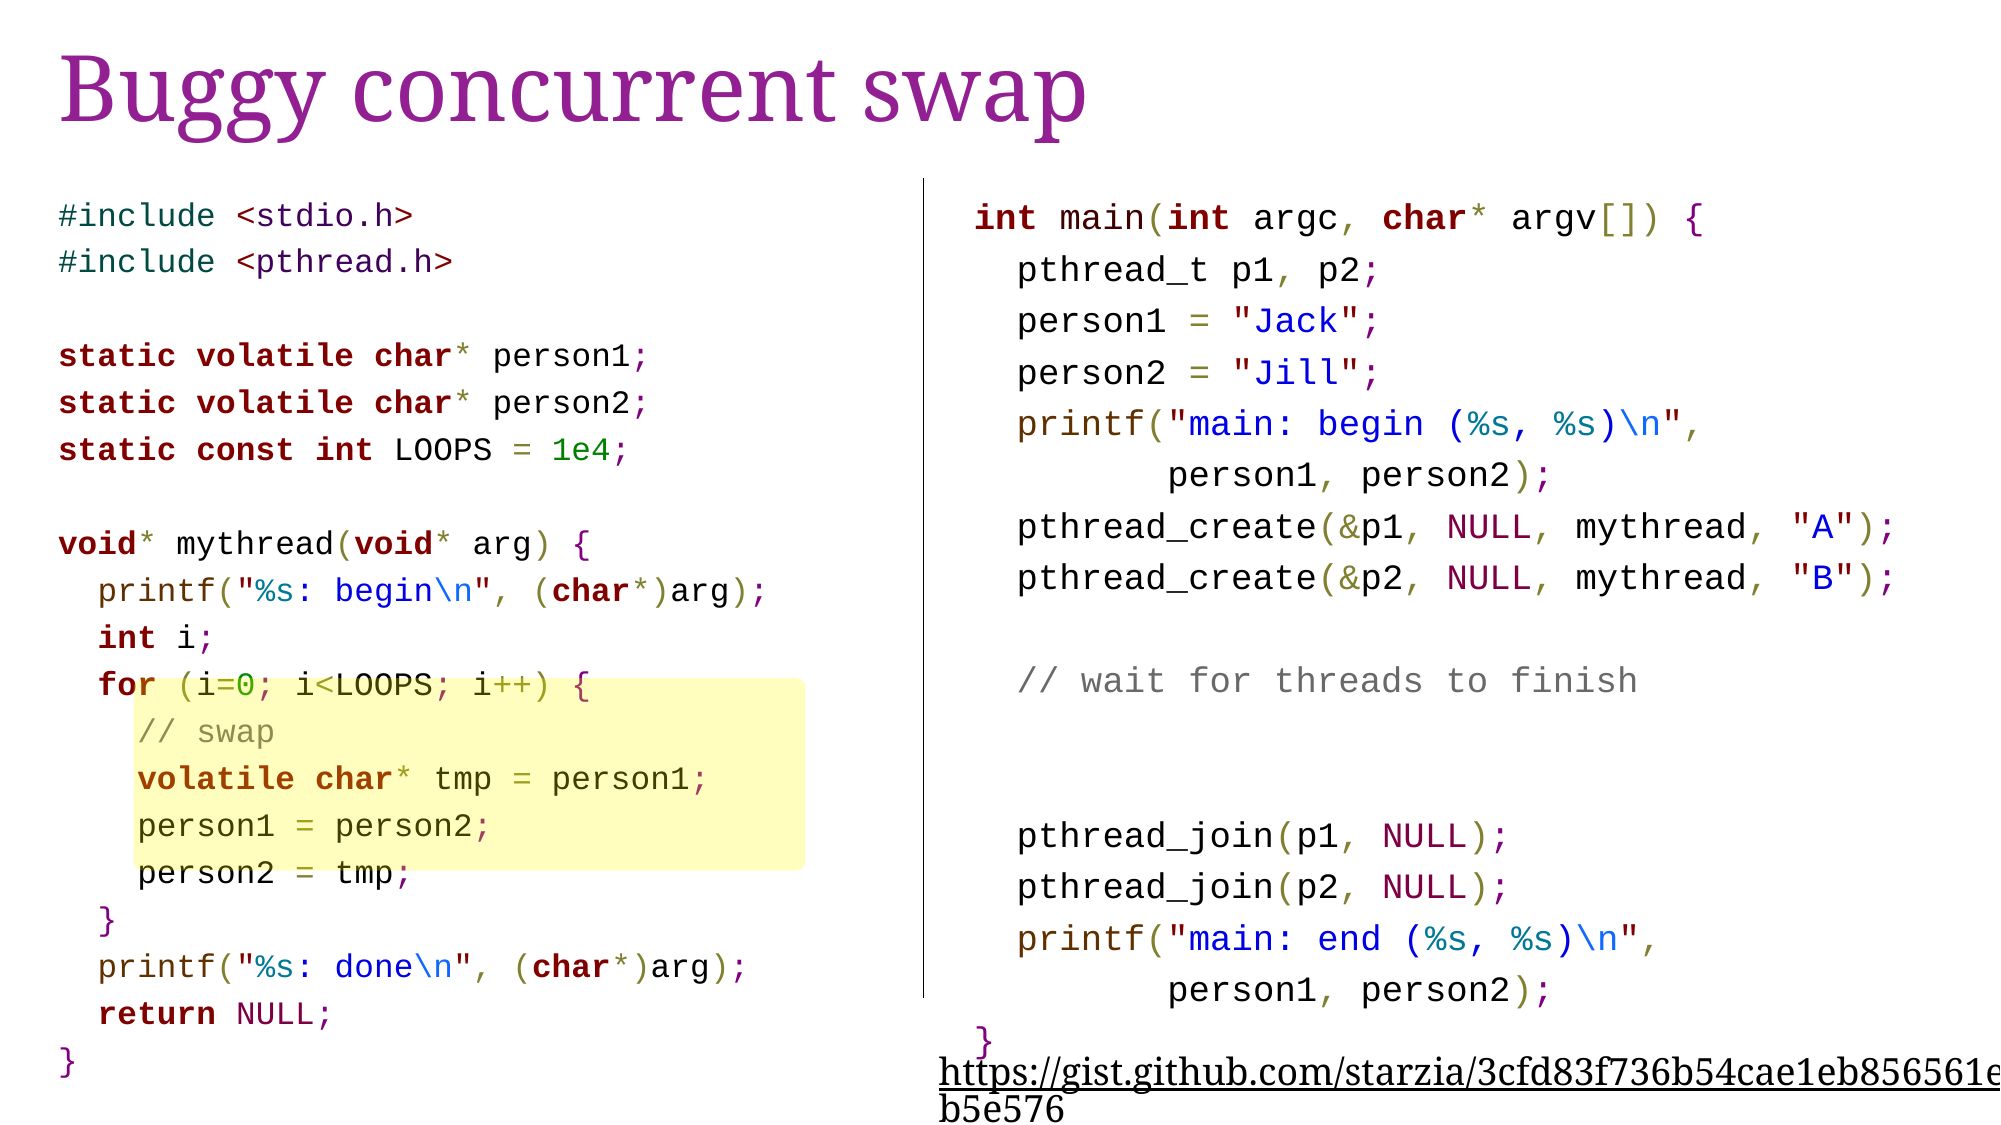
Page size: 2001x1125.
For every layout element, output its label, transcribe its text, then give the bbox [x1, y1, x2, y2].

title Buggy concurrent swap [43, 25, 1953, 158]
text_box [132, 677, 807, 872]
list int main(int argc, char* argv[]) { pthread_t p1, p2; person1 = "Jack"; person2 = "Jill"; printf("main: begin (%s, %s)\n", person1, person2); pthread_create(&p1, NULL, mythread, "A"); pthread_create(&p2, NULL, mythread, "B"); // wait for threads to finish pthread_join(p1, NULL); pthread_join(p2, NULL); printf("main: end (%s, %s)\n", person1, person2); } [958, 177, 1953, 1040]
list #include <stdio.h> #include <pthread.h> static volatile char* person1; static volatile char* person2; static const int LOOPS = 1e4; void* mythread(void* arg) { printf("%s: begin\n", (char*)arg); int i; for (i=0; i<LOOPS; i++) { // swap volatile char* tmp = person1; person1 = person2; person2 = tmp; } printf("%s: done\n", (char*)arg); return NULL; } [43, 177, 924, 1101]
text_box https://gist.github.com/starzia/3cfd83f736b54cae1eb856561eb5e576 [923, 1040, 2000, 1125]
